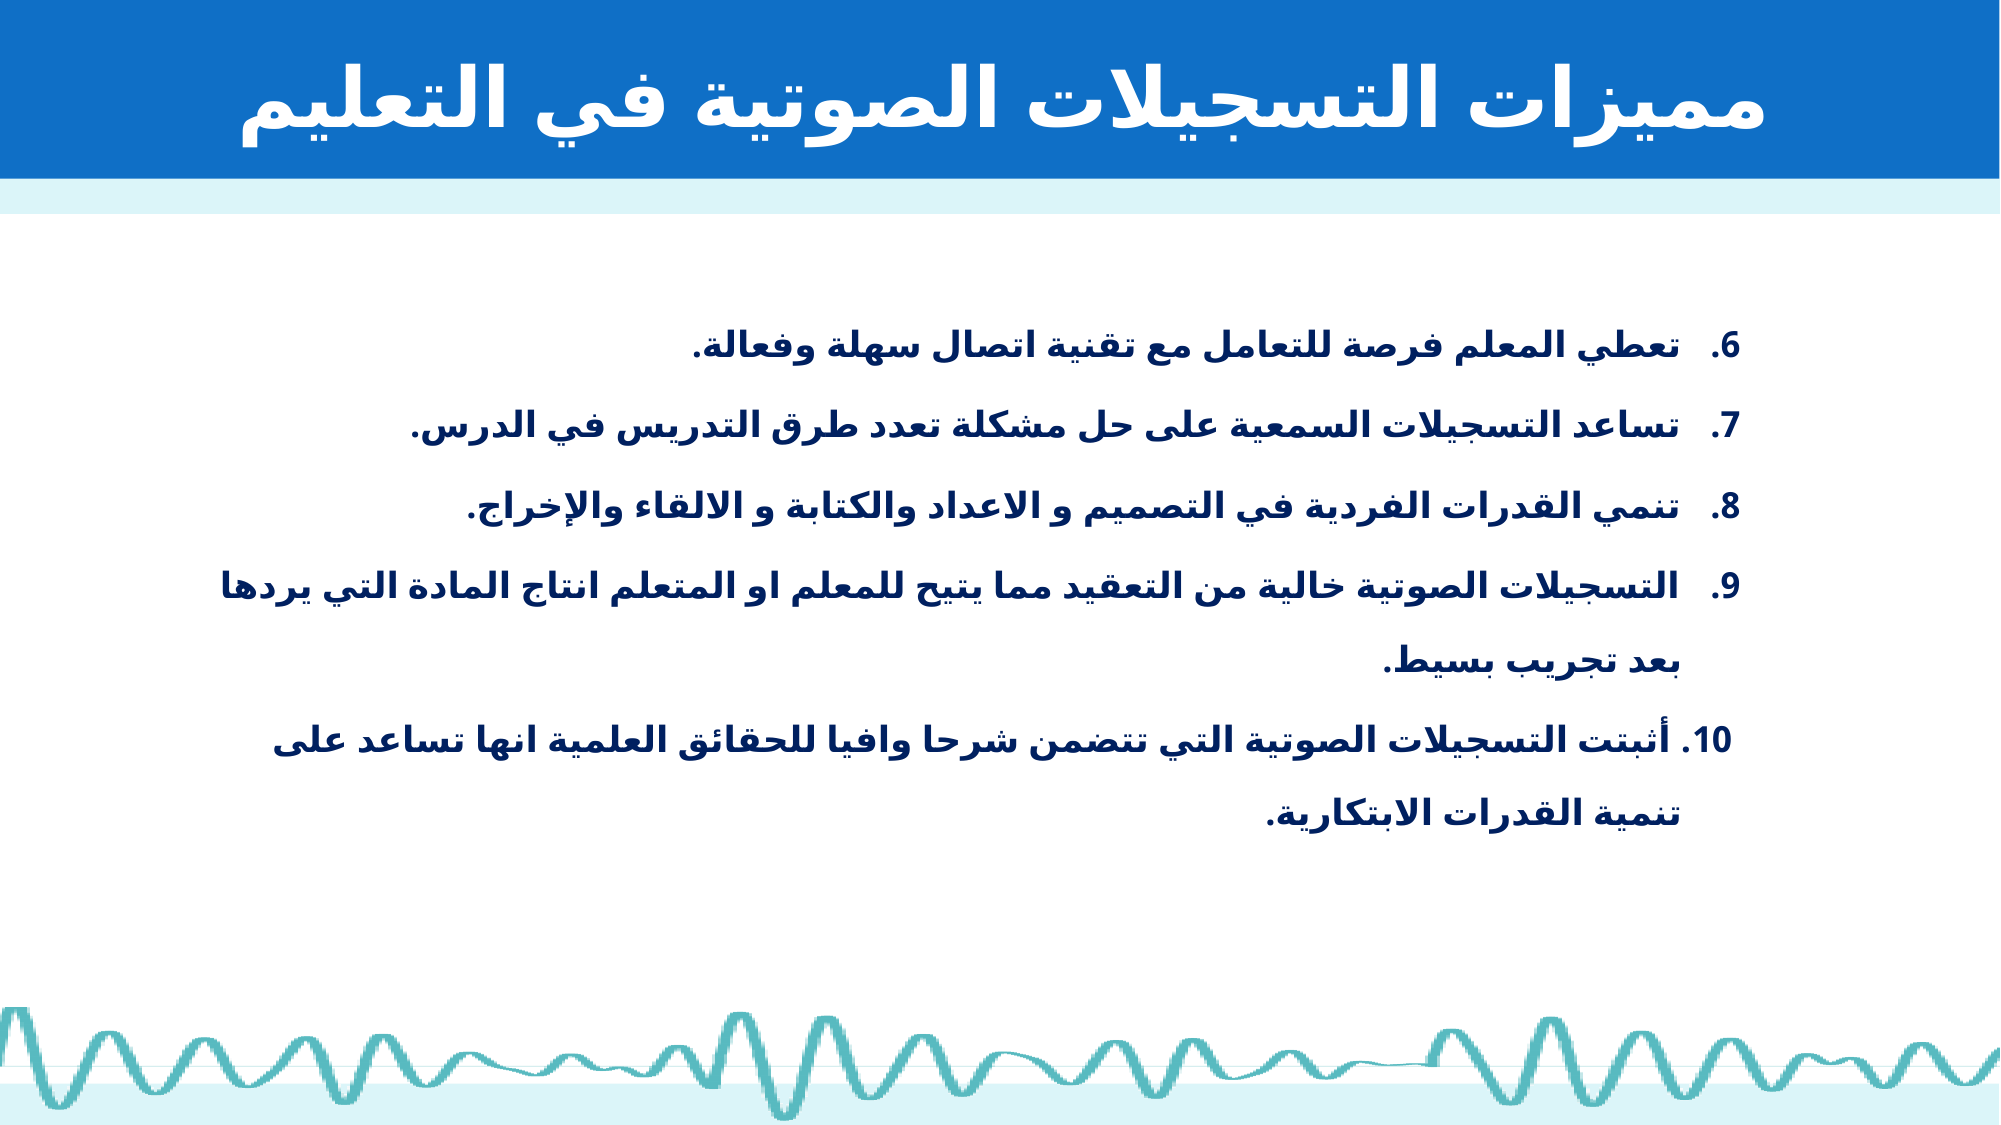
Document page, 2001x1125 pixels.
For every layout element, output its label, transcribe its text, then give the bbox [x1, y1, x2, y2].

list تعطي المعلم فرصة للتعامل مع تقنية اتصال سهلة وفعالة. تساعد التسجيلات السمعية على حل مشكلة تعدد طرق التدريس في الدرس. تنمي القدرات الفردية في التصميم و الاعداد والكتابة و الالقاء والإخراج. التسجيلات الصوتية خالية من التعقيد مما يتيح للمعلم او المتعلم انتاج المادة التي يردها بعد تجريب بسيط. 10. أثبتت التسجيلات الصوتية التي تتضمن شرحا وافيا للحقائق العلمية انها تساعد على تنمية القدرات الابتكارية. [202, 283, 1747, 845]
title مميزات التسجيلات الصوتية في التعليم [104, 0, 1905, 188]
